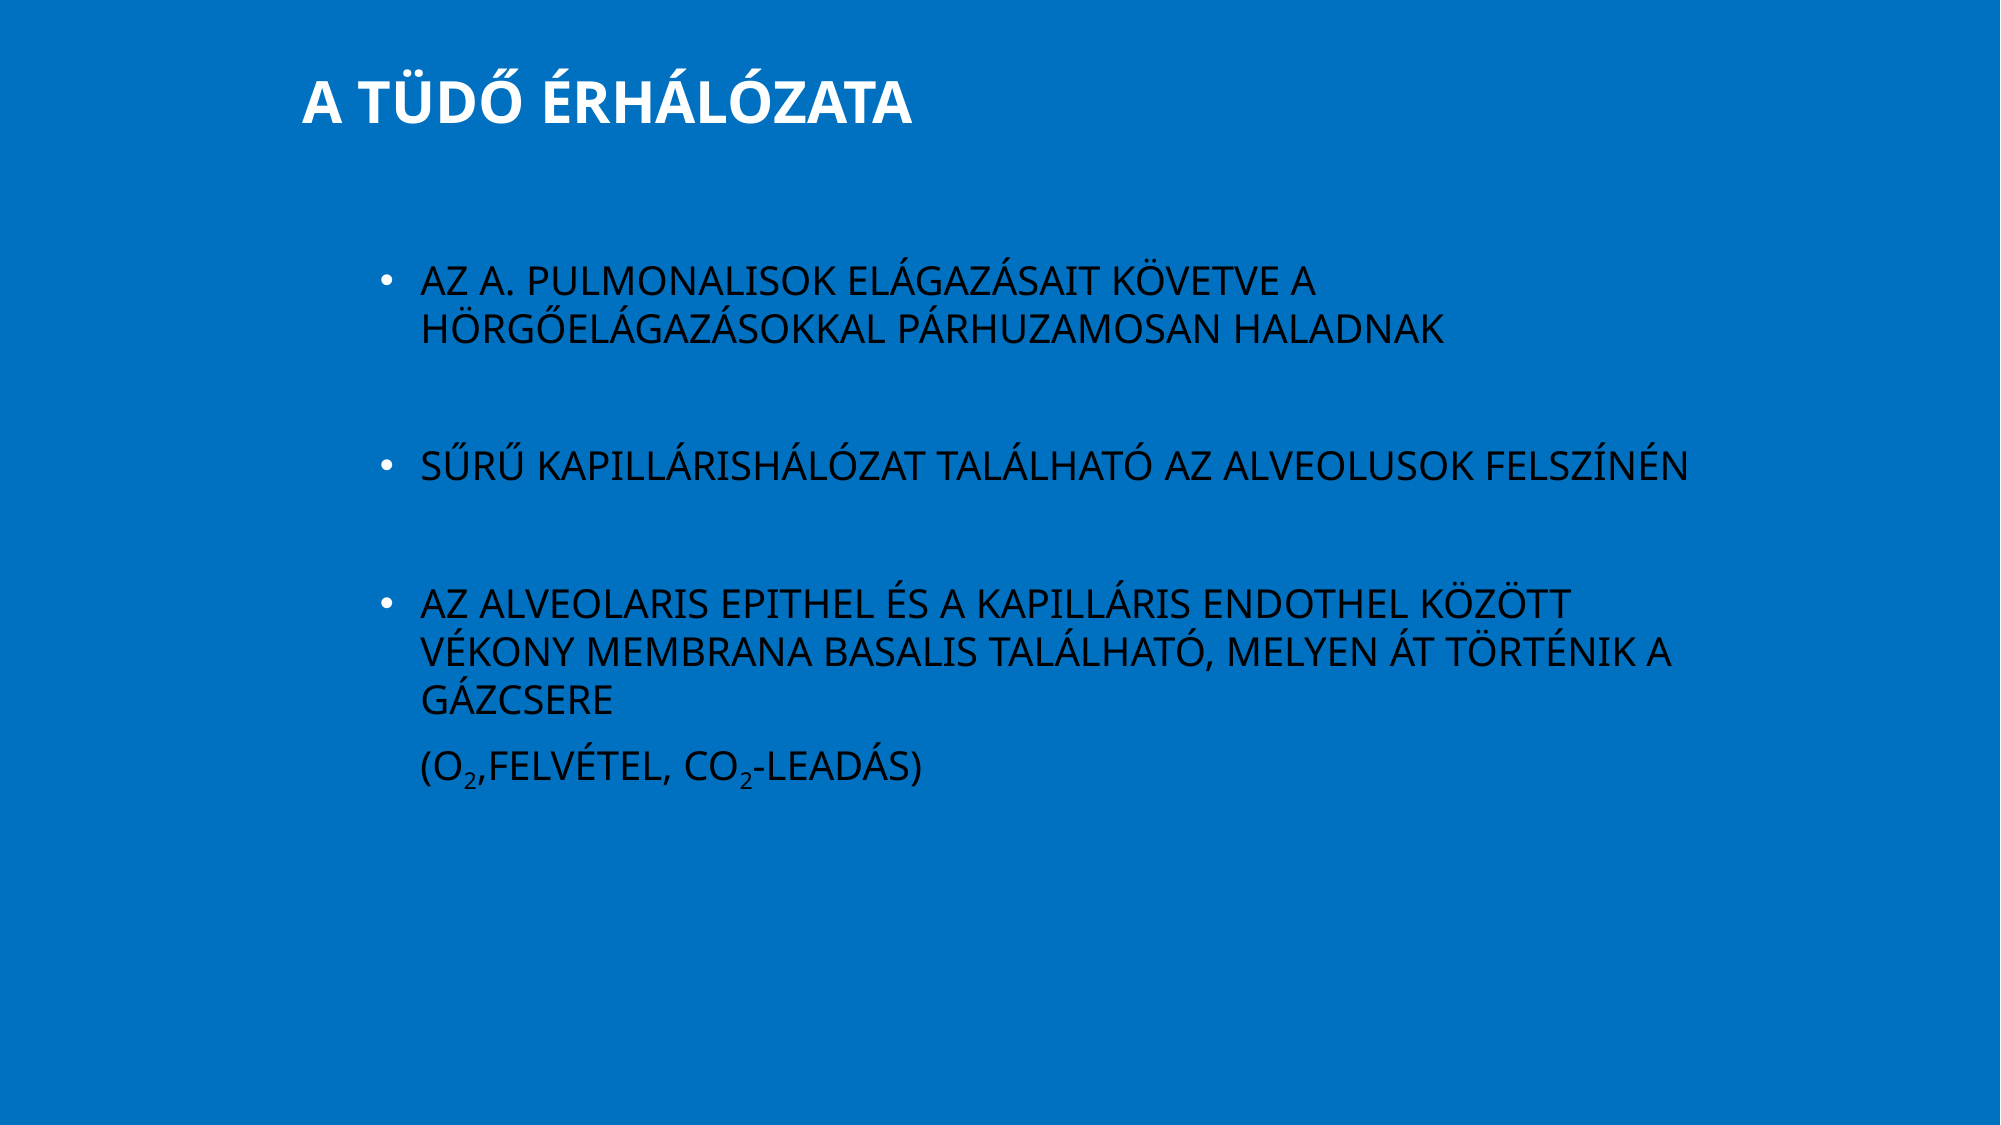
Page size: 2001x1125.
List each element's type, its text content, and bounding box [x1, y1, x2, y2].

title A tüdő érhálózata [287, 50, 1563, 150]
list az a. pulmonalisok elágazásait követve a hörgőelágazásokkal párhuzamosan haladnak sűrű kapillárishálózat található az alveolusok felszínén az alveolaris epithel és a kapilláris endothel között vékony membrana basalis található, melyen át történik a gázcsere (O2,felvétel, CO2-leadás) [300, 237, 1713, 813]
